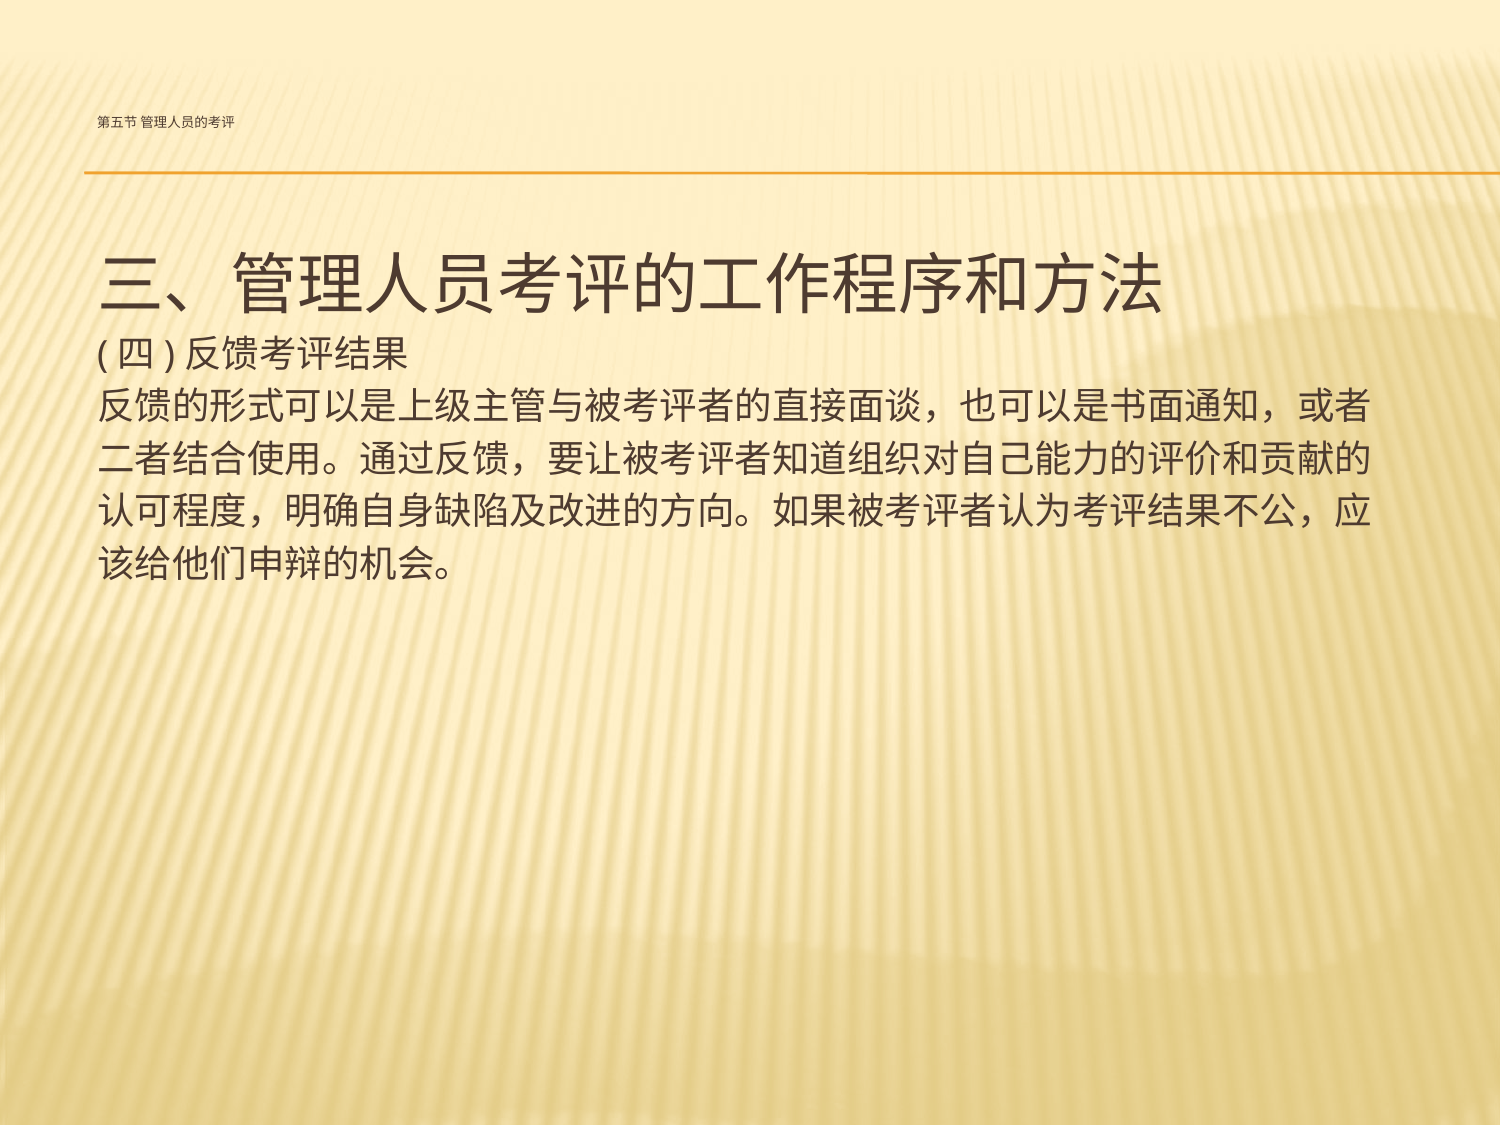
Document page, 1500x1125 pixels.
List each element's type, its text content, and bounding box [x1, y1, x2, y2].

list 三、管理人员考评的工作程序和方法 (四)反馈考评结果 反馈的形式可以是上级主管与被考评者的直接面谈，也可以是书面通知，或者 二者结合使用。通过反馈，要让被考评者知道组织对自己能力的评价和贡献的 认可程度，明确自身缺陷及改进的方向。如果被考评者认为考评结果不公，应 该给他们申辩的机会。 [81, 234, 1426, 1044]
title 第五节 管理人员的考评 [82, 82, 1432, 155]
